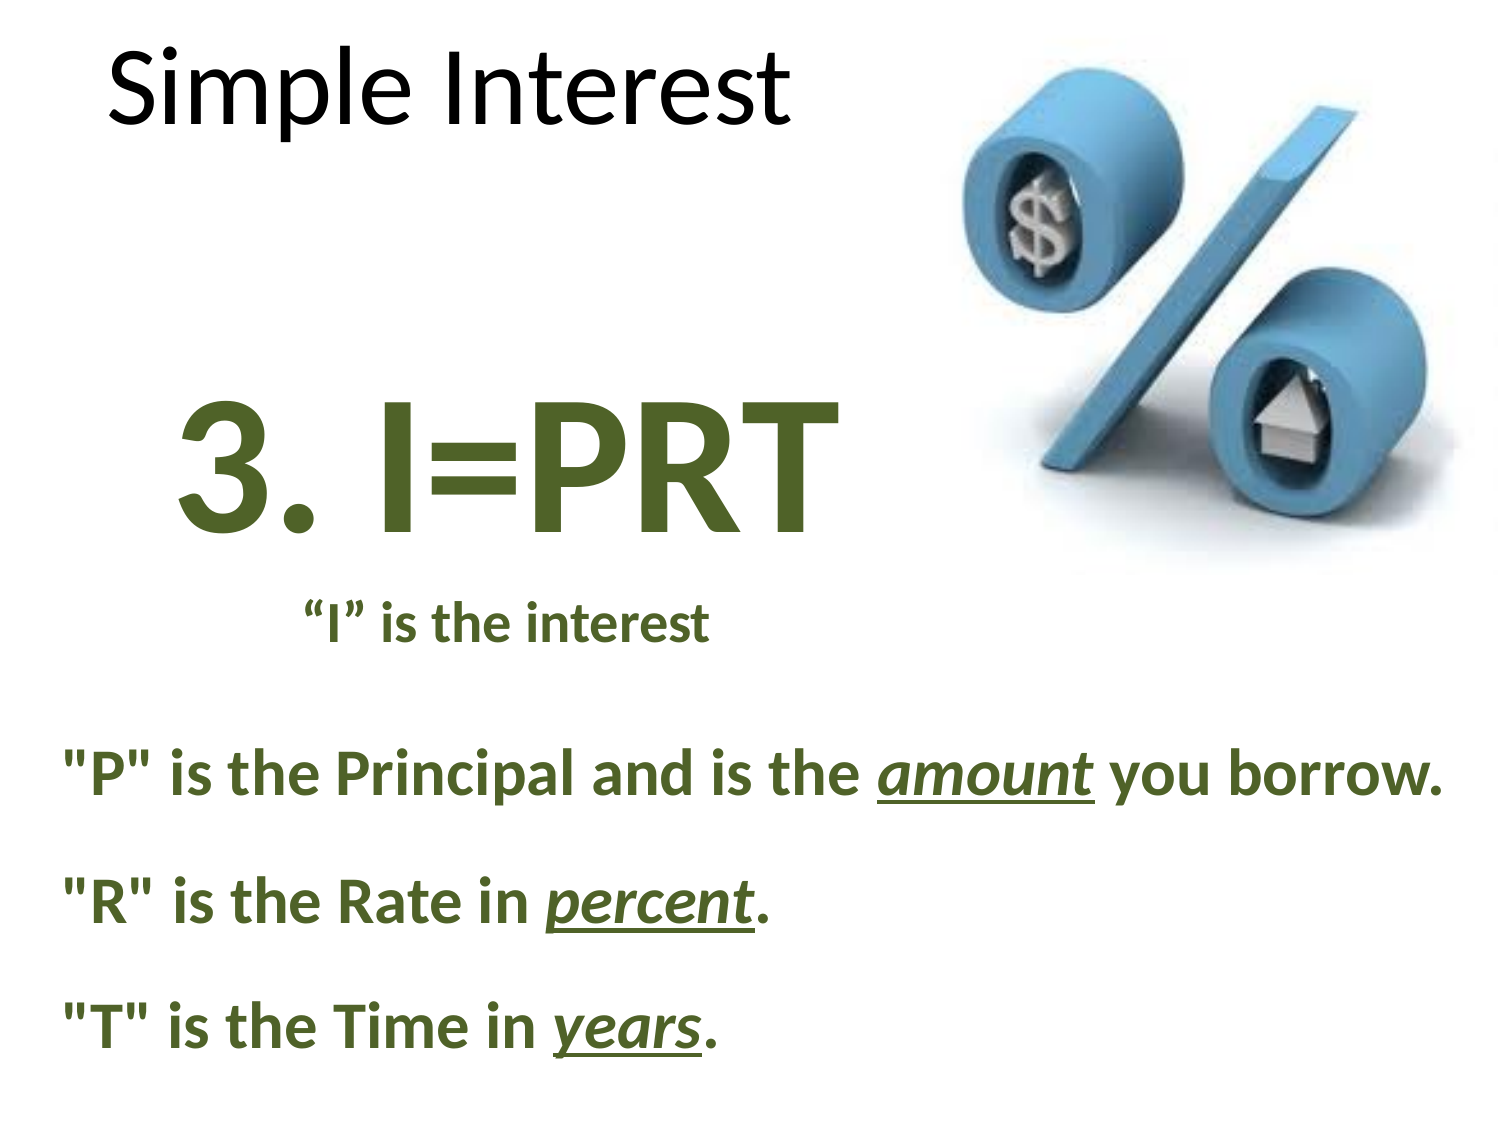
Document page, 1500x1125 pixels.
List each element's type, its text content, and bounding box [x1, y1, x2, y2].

text_box "P" is the Principal and is the amount you borrow. [46, 721, 1498, 861]
title Simple Interest [0, 3, 900, 246]
text_box "T" is the Time in years. [46, 974, 1075, 1070]
subtitle 3. I=PRT “I” is the interest [0, 324, 1063, 675]
picture [921, 0, 1498, 576]
text_box "R" is the Rate in percent. [46, 849, 1488, 945]
